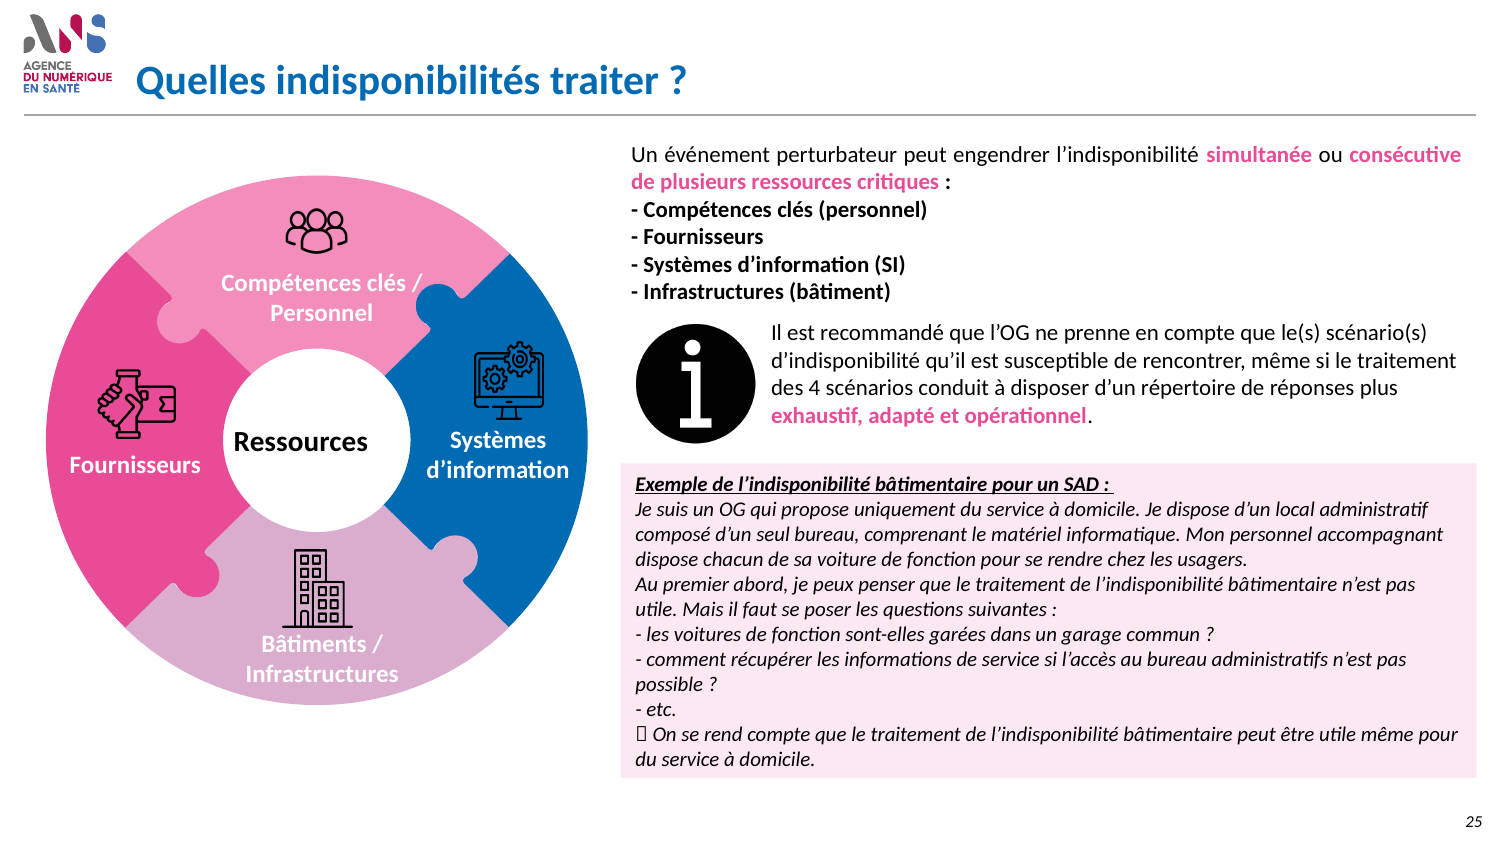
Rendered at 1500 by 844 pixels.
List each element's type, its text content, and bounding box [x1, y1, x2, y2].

picture [98, 364, 176, 444]
text_box [384, 253, 587, 420]
text_box [45, 251, 252, 442]
picture [474, 341, 545, 420]
picture [277, 187, 356, 275]
text_box Il est recommandé que l’OG ne prenne en compte que le(s) scénario(s) d’indisponibilité qu’il est susceptible de rencontrer, même si le traitement des 4 scénarios conduit à disposer d’un répertoire de réponses plus exhaustif, adapté et opérationnel. [773, 310, 1477, 436]
text_box Fournisseurs [10, 442, 260, 485]
text_box [217, 687, 416, 706]
title Quelles indisponibilités traiter ? [135, 14, 1459, 103]
text_box [49, 485, 251, 628]
text_box [127, 175, 510, 343]
picture [282, 549, 353, 628]
text_box [125, 505, 510, 671]
text_box Bâtiments / Infrastructures [183, 627, 461, 687]
text_box Exemple de l’indisponibilité bâtimentaire pour un SAD : Je suis un OG qui propose uniquement du service à domicile. Je dispose d’un local administratif composé d’un seul bureau, comprenant le matériel informatique. Mon personnel accompagnant dispose chacun de sa voiture de fonction pour se rendre chez les usagers. Au premier abord, je peux penser que le traitement de l’indisponibilité bâtimentaire n’est pas utile. Mais il faut se poser les questions suivantes : - les voitures de fonction sont-elles garées dans un garage commun ? - comment récupérer les informations de service si l’accès au bureau administratifs n’est pas possible ? - etc.  On se rend compte que le traitement de l’indisponibilité bâtimentaire peut être utile même pour du service à domicile. [620, 463, 1477, 778]
picture [620, 308, 771, 459]
text_box [383, 486, 584, 627]
text_box Un événement perturbateur peut engendrer l’indisponibilité simultanée ou consécutive de plusieurs ressources critiques : - Compétences clés (personnel) - Fournisseurs - Systèmes d’information (SI) - Infrastructures (bâtiment) [616, 124, 1477, 310]
text_box Systèmes d’information [373, 420, 620, 486]
text_box Ressources [218, 401, 424, 479]
text_box 25 [1447, 798, 1500, 844]
text_box Compétences clés / Personnel [197, 264, 447, 329]
picture [23, 14, 112, 93]
text_box [207, 329, 431, 376]
